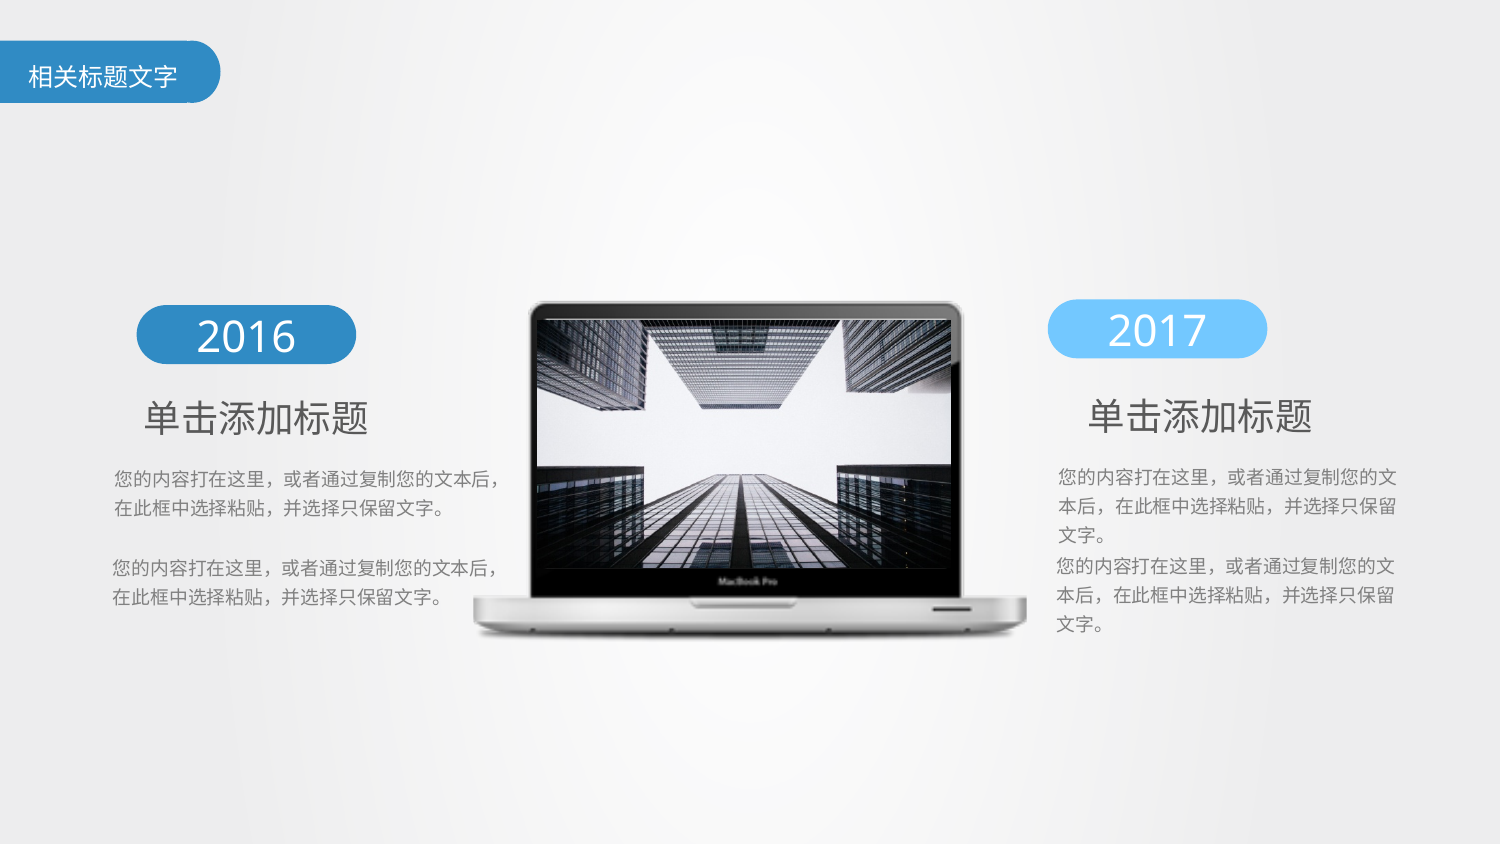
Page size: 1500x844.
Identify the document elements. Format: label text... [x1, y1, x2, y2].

text_box 2016 [134, 302, 359, 367]
text_box 2017 [1045, 297, 1270, 361]
picture [0, 0, 1500, 844]
text_box 单击添加标题 [1047, 396, 1354, 444]
text_box 您的内容打在这里，或者通过复制您的文本后，在此框中选择粘贴，并选择只保留文字。 [1045, 542, 1423, 641]
text_box 单击添加标题 [103, 398, 410, 446]
text_box 您的内容打在这里，或者通过复制您的文本后，在此框中选择粘贴，并选择只保留文字。 [103, 455, 467, 525]
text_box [473, 272, 1027, 659]
text_box 您的内容打在这里，或者通过复制您的文本后，在此框中选择粘贴，并选择只保留文字。 [1047, 453, 1423, 542]
text_box 您的内容打在这里，或者通过复制您的文本后，在此框中选择粘贴，并选择只保留文字。 [101, 544, 467, 614]
